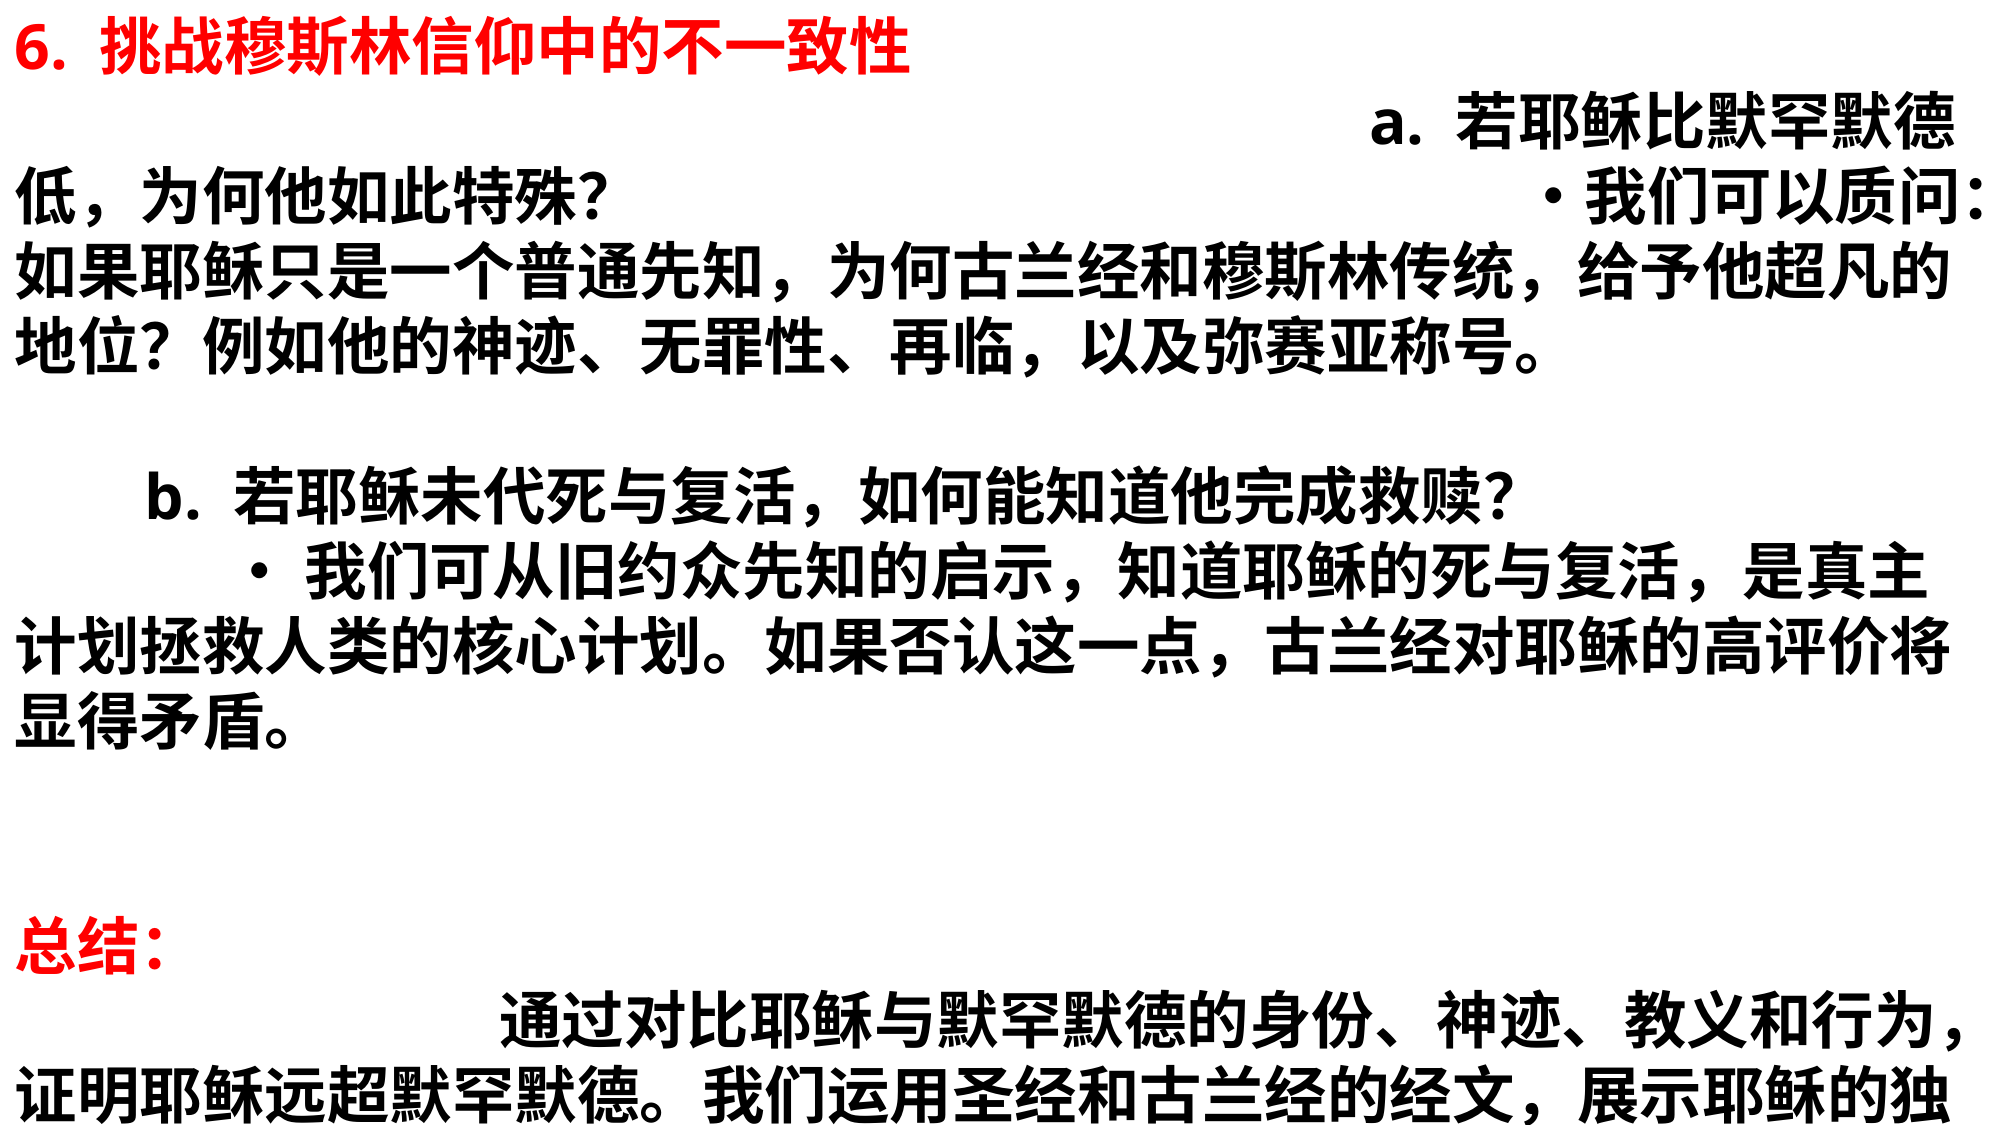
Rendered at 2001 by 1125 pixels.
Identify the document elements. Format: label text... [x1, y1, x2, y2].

text_box 6. 挑战穆斯林信仰中的不一致性 a. 若耶稣比默罕默德低，为何他如此特殊？ •我们可以质问：如果耶稣只是一个普通先知，为何古兰经和穆斯林传统，给予他超凡的地位？例如他的神迹、无罪性、再临，以及弥赛亚称号。 b. 若耶稣未代死与复活，如何能知道他完成救赎？ • 我们可从旧约众先知的启示，知道耶稣的死与复活，是真主计划拯救人类的核心计划。如果否认这一点，古兰经对耶稣的高评价将显得矛盾。 总结： 通过对比耶稣与默罕默德的身份、神迹、教义和行为，证明耶稣远超默罕默德。我们运用圣经和古兰经的经文，展示耶稣的独特性和神性，并挑战穆斯林重新审视耶稣的真正身份。这都一再指出，耶稣不仅是穆斯林所承认的伟大先知，更是救主和神子，远远超默罕默德的角色和使命 [0, 0, 2000, 1125]
